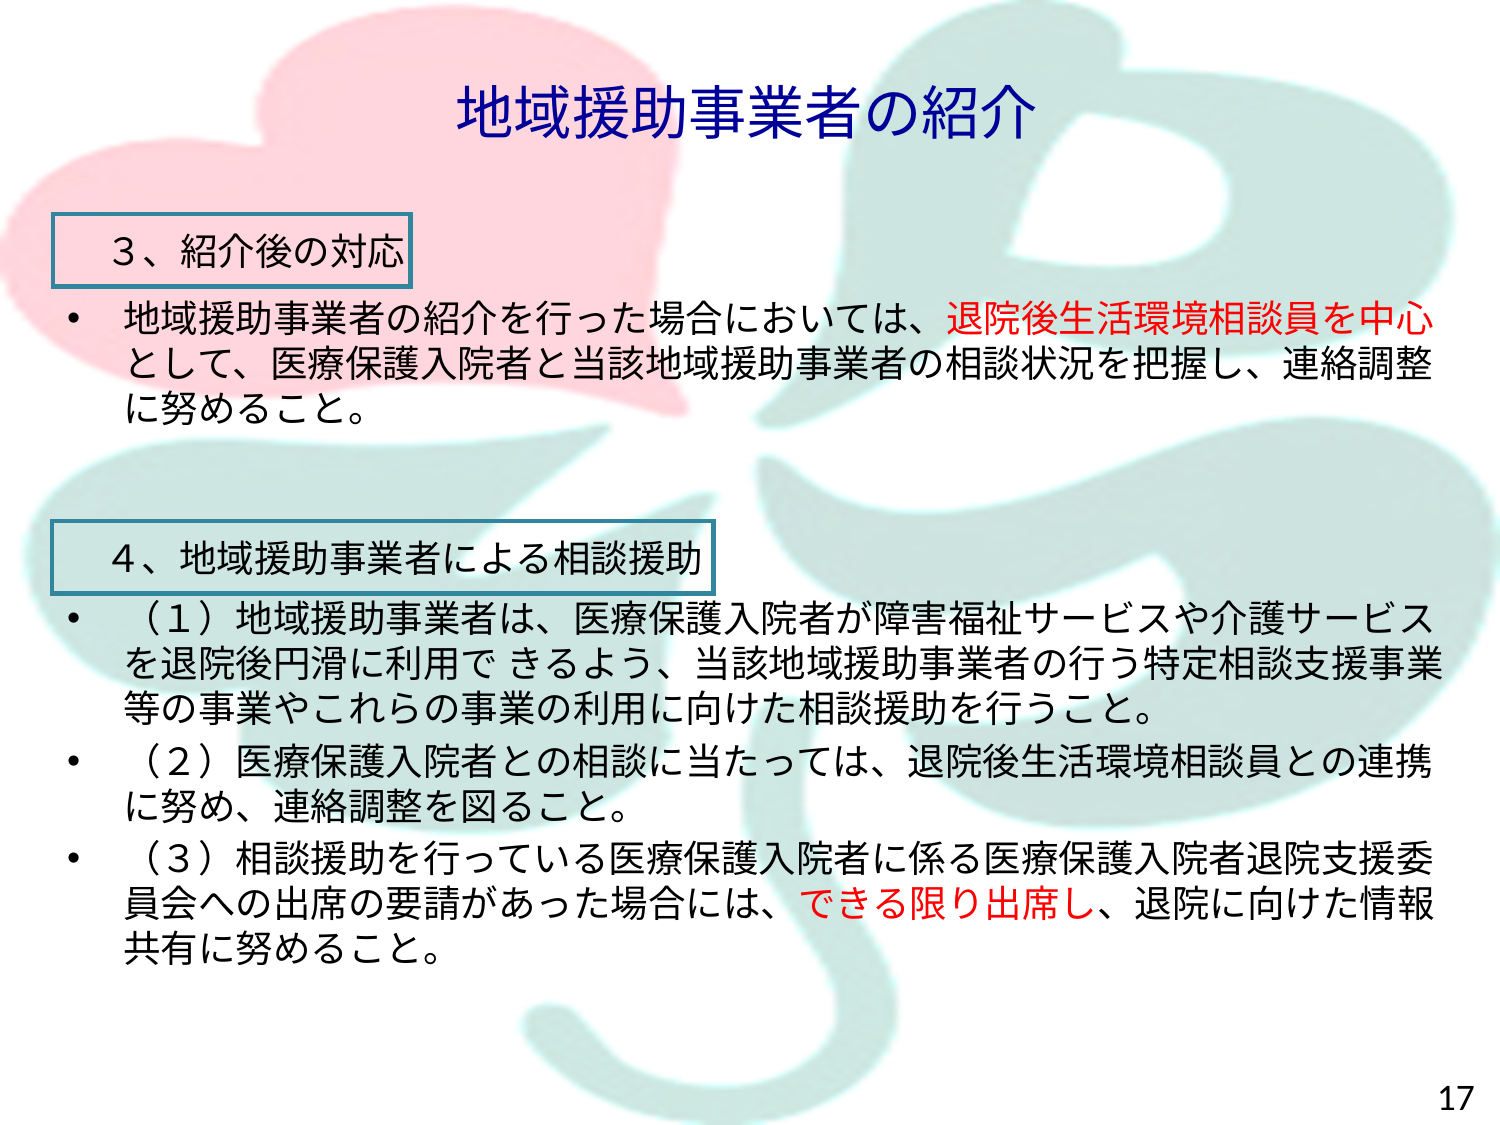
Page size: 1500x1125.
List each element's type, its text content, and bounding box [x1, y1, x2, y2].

picture [0, 0, 1500, 1125]
text_box ４、地域援助事業者による相談援助 [51, 521, 714, 594]
text_box 地域援助事業者の紹介 [53, 64, 1441, 158]
list 地域援助事業者の紹介を行った場合においては、退院後生活環境相談員を中心として、医療保護入院者と当該地域援助事業者の相談状況を把握し、連絡調整に努めること。 （１）地域援助事業者は、医療保護入院者が障害福祉サービスや介護サービスを退院後円滑に利用で きるよう、当該地域援助事業者の行う特定相談支援事業等の事業やこれらの事業の利用に向けた相談援助を行うこと。 （２）医療保護入院者との相談に当たっては、退院後生活環境相談員との連携に努め、連絡調整を図ること。 （３）相談援助を行っている医療保護入院者に係る医療保護入院者退院支援委員会への出席の要請があった場合には、できる限り出席し、退院に向けた情報共有に努めること。 [52, 235, 1482, 617]
text_box ３、紹介後の対応 [53, 214, 411, 287]
text_box [70, 178, 1418, 235]
slide_number 17 [1139, 1065, 1490, 1125]
